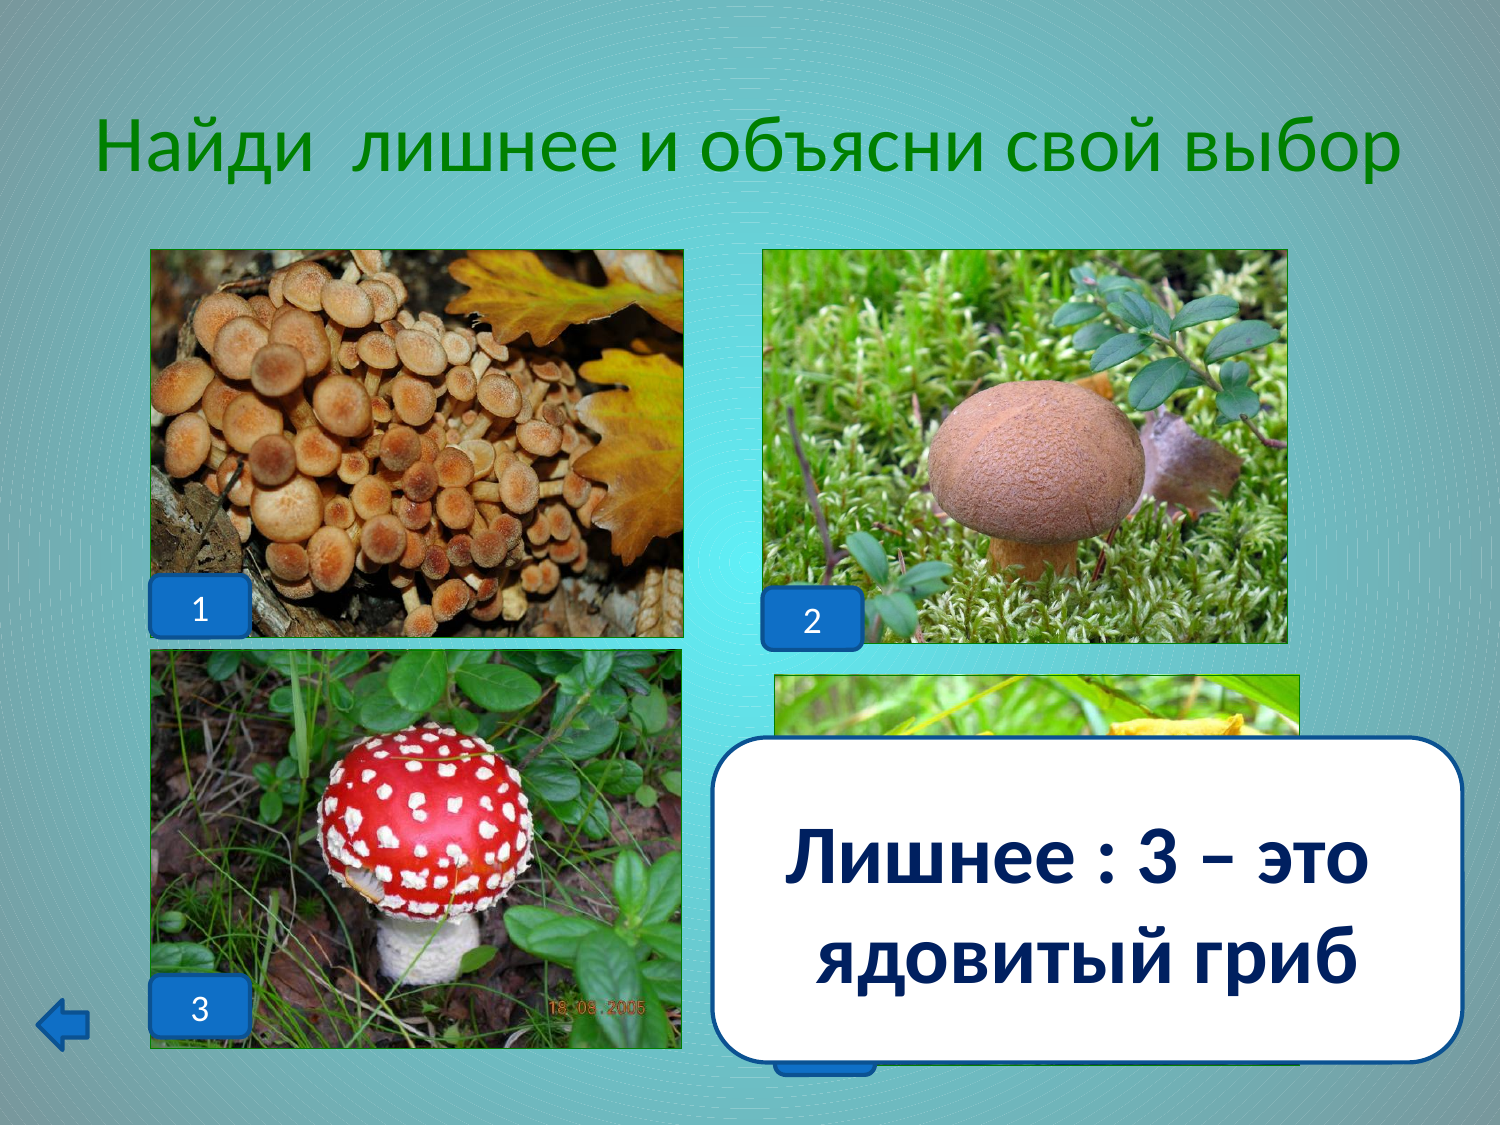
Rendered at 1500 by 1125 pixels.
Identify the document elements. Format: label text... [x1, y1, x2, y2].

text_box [774, 674, 1301, 1076]
picture [762, 249, 1288, 644]
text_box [149, 649, 682, 1049]
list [149, 249, 684, 638]
text_box [35, 998, 90, 1052]
text_box Лишнее : 3 – это ядовитый гриб [710, 735, 769, 1065]
title Найди лишнее и объясни свой выбор [75, 45, 1425, 233]
text_box Лишнее : 3 – это ядовитый гриб [1304, 735, 1465, 1065]
